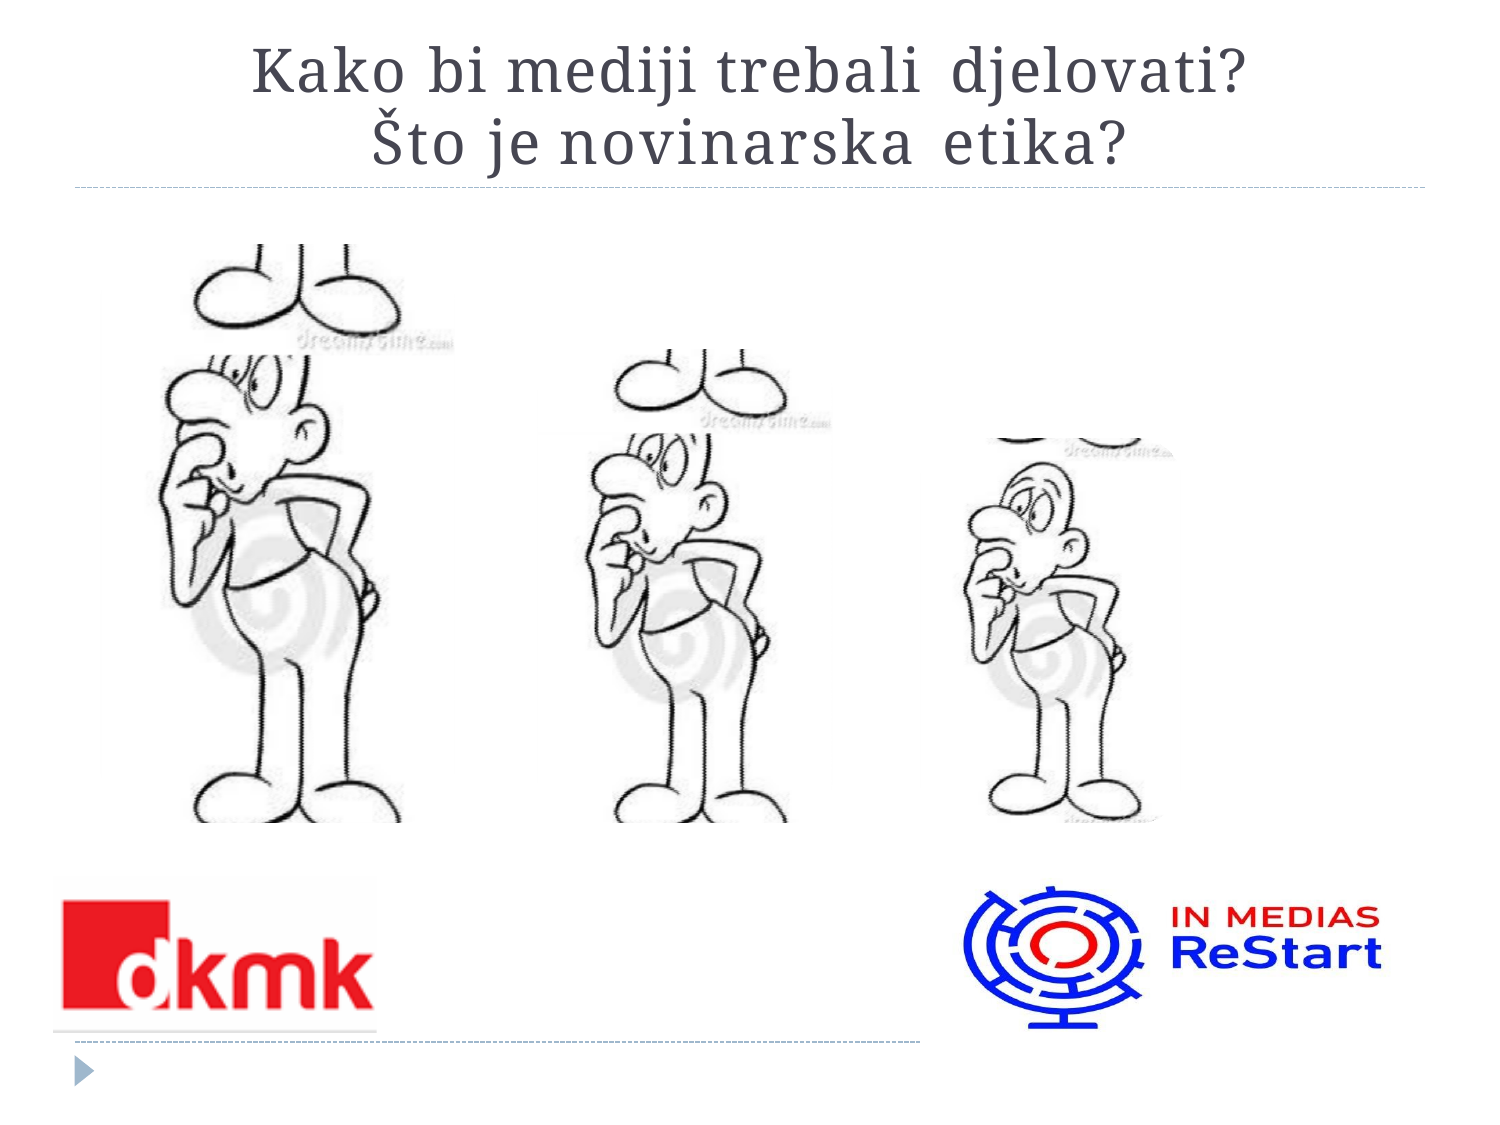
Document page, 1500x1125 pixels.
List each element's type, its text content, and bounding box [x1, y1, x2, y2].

title Kako bi mediji trebali djelovati? Što je novinarska etika? [133, 29, 1367, 220]
text_box [920, 845, 1429, 1064]
text_box [74, 1055, 95, 1087]
text_box [537, 349, 833, 824]
text_box [920, 438, 1181, 824]
text_box [53, 876, 377, 1033]
text_box [100, 244, 455, 823]
